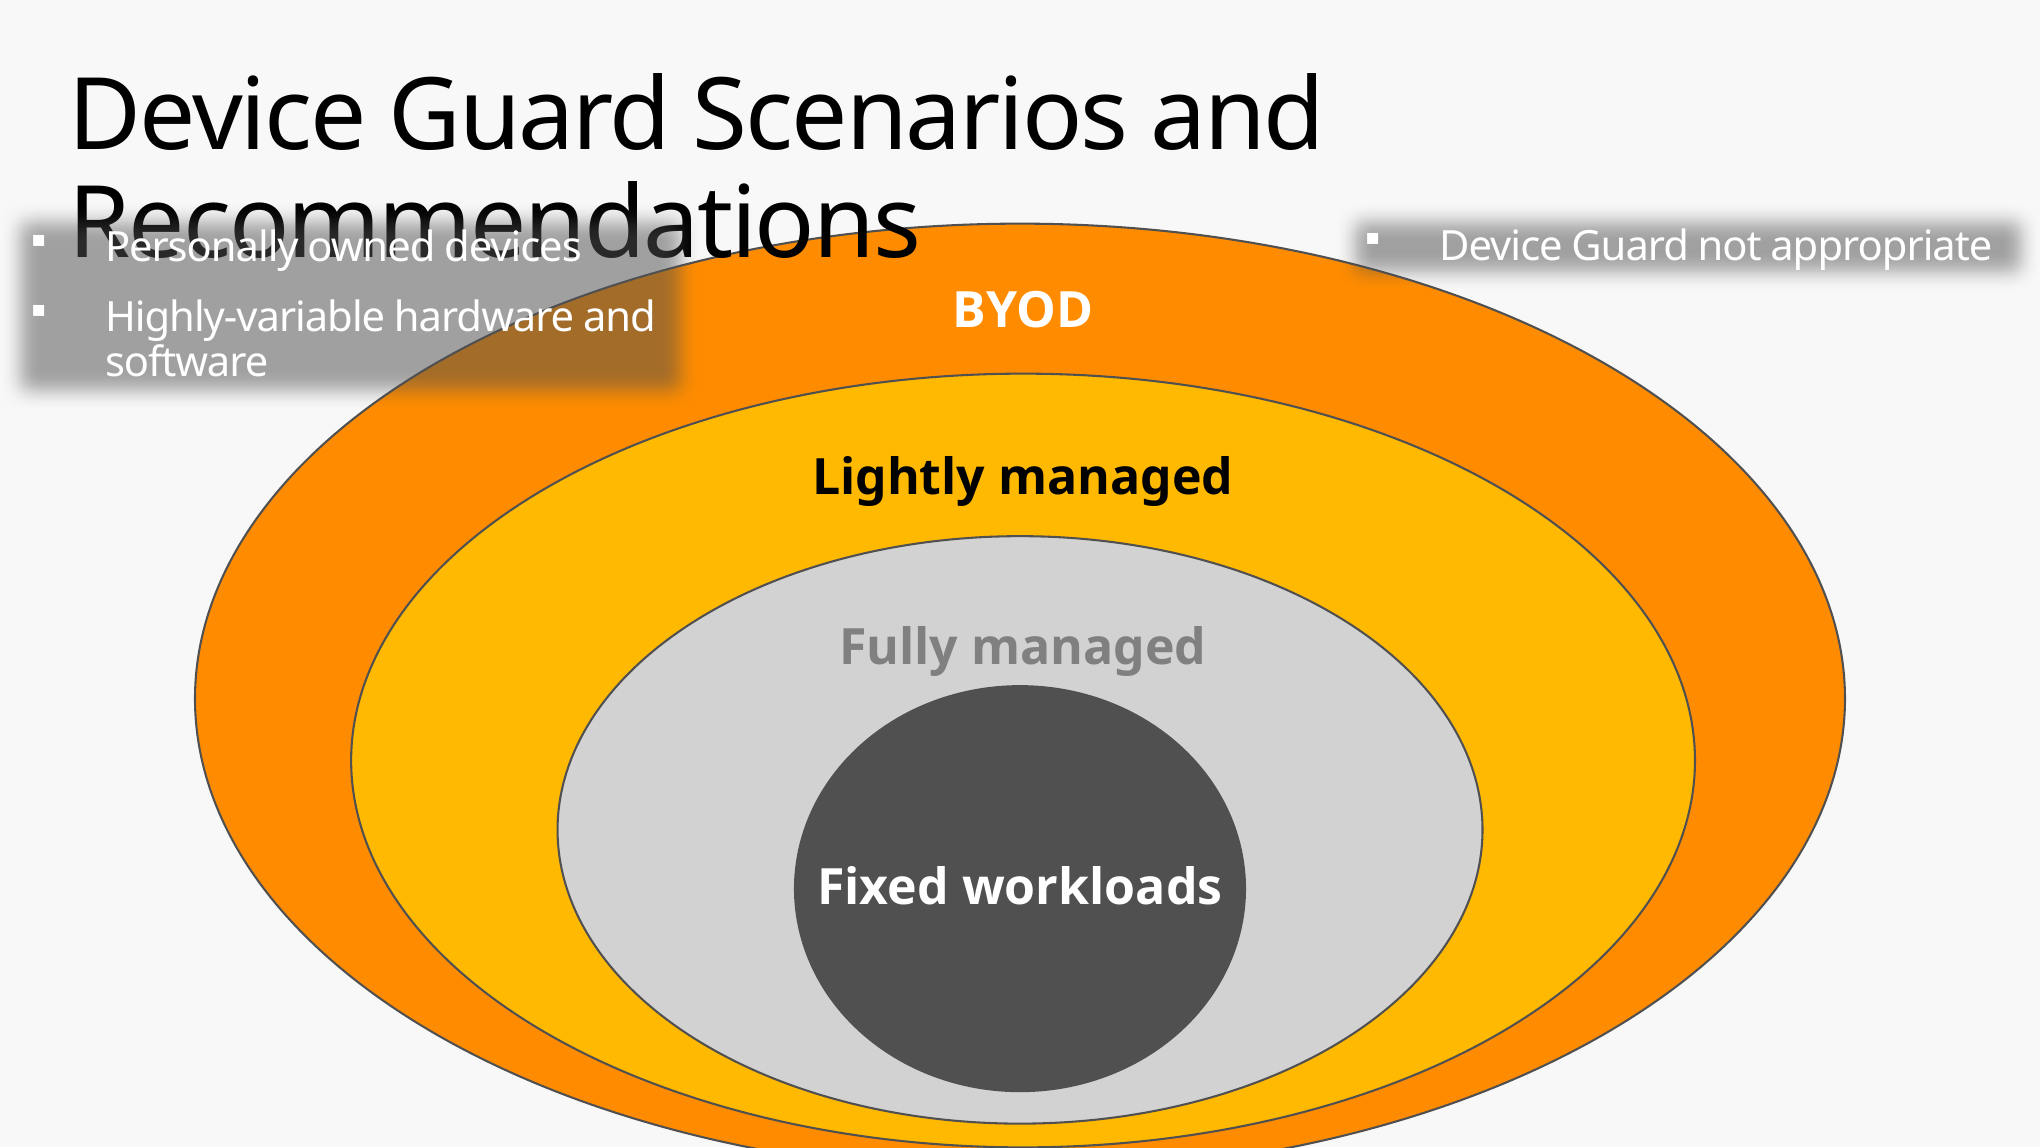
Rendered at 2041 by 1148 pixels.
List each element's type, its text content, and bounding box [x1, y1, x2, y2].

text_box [538, 535, 1508, 1124]
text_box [719, 685, 1321, 1092]
title Device Guard Scenarios and Recommendations [45, 48, 1996, 199]
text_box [194, 223, 1846, 1148]
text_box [350, 373, 1696, 1148]
text_box Personally owned devices Highly-variable hardware and software [36, 238, 194, 375]
text_box Device Guard not appropriate [1846, 238, 2005, 256]
